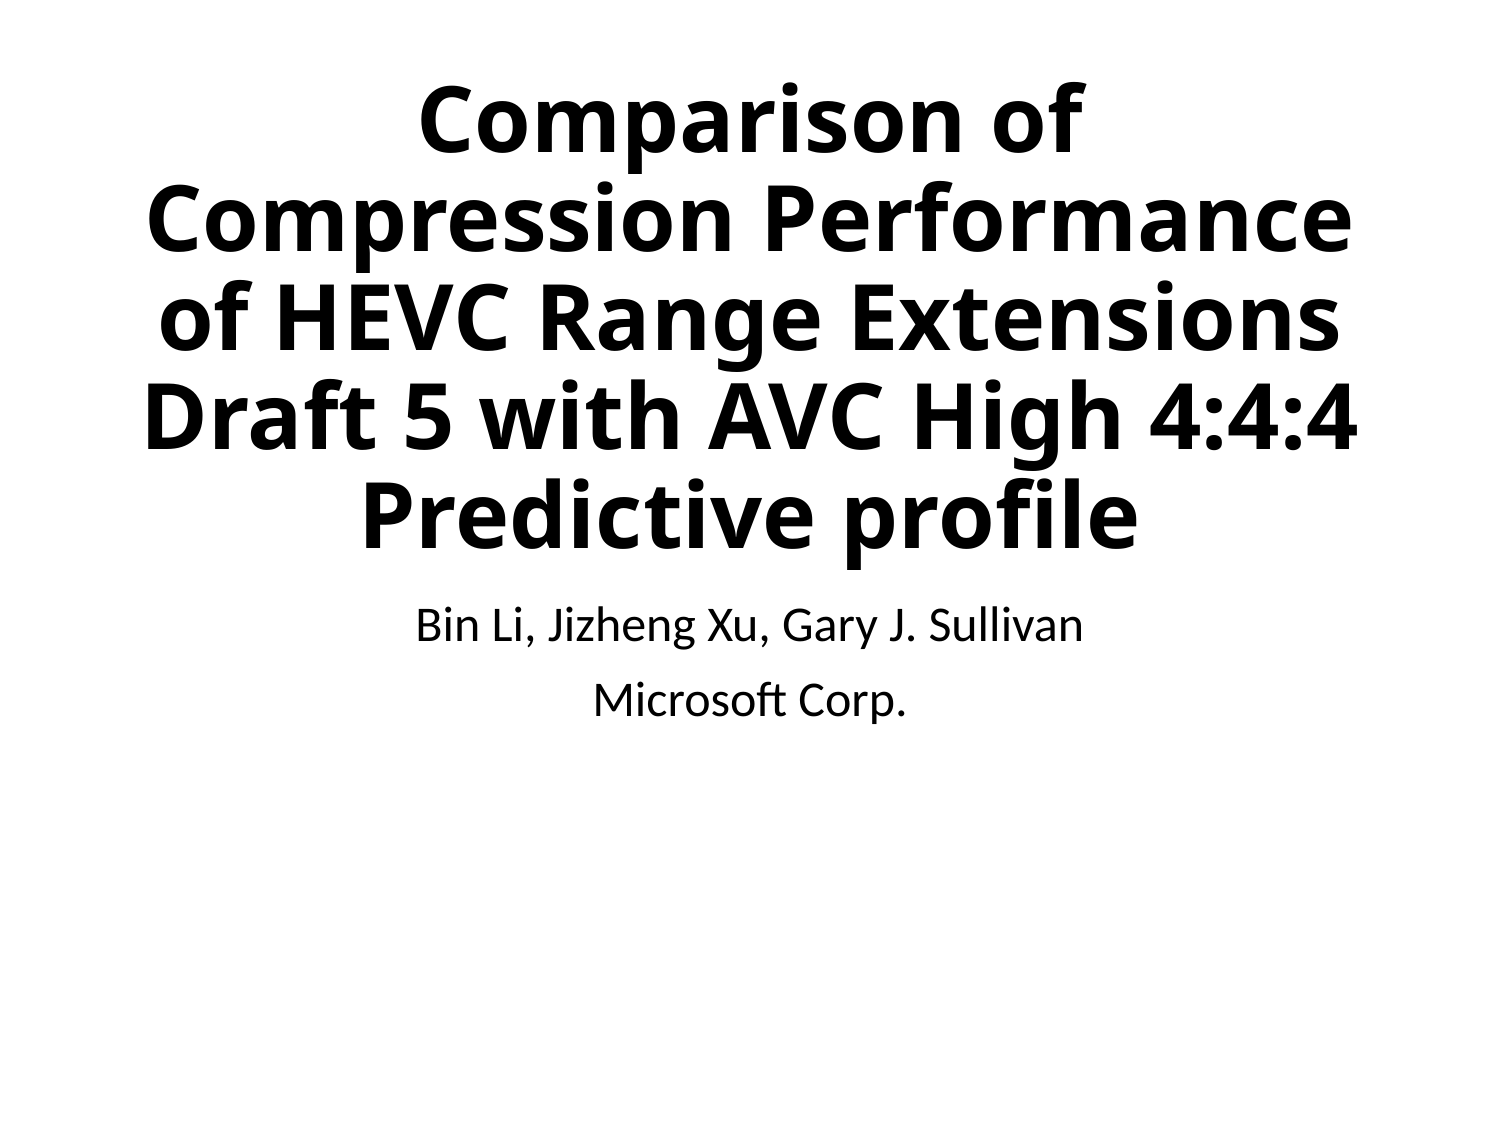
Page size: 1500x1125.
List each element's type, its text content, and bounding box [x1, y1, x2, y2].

title Comparison of Compression Performance of HEVC Range Extensions Draft 5 with AVC High 4:4:4 Predictive profile [112, 184, 1388, 576]
subtitle Bin Li, Jizheng Xu, Gary J. Sullivan Microsoft Corp. [187, 590, 1313, 863]
